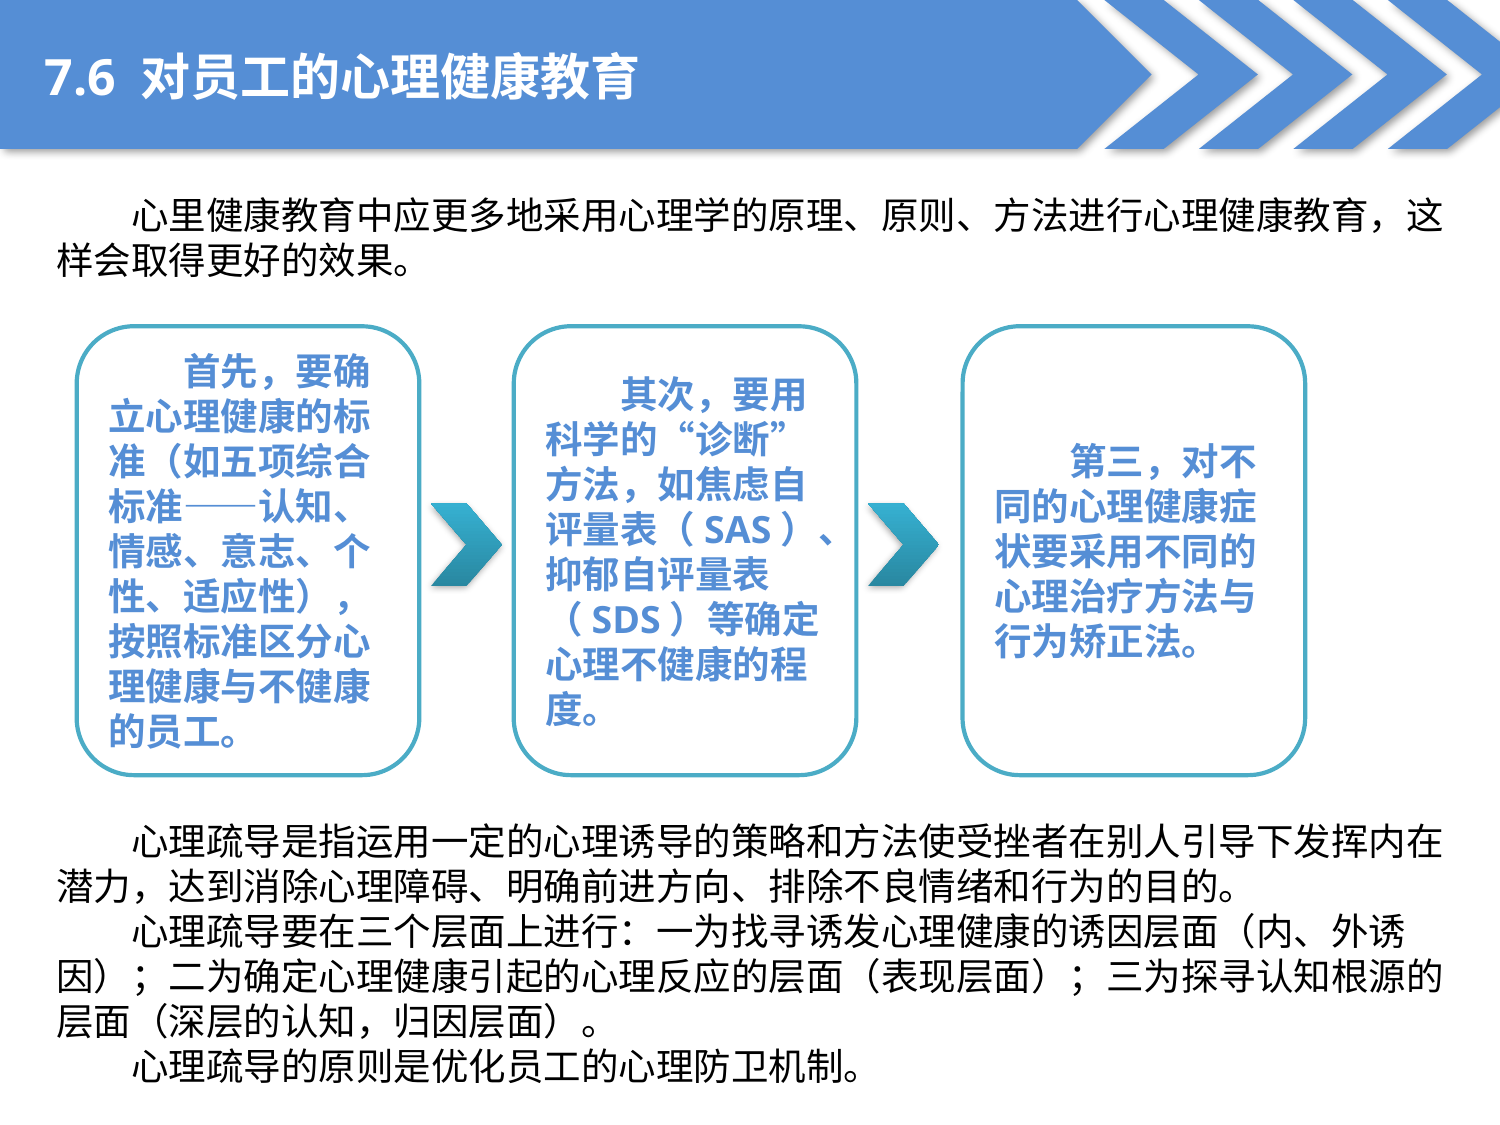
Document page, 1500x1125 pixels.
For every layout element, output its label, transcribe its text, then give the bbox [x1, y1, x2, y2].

text_box [430, 503, 502, 587]
text_box 其次，要用科学的“诊断”方法，如焦虑自评量表（SAS）、抑郁自评量表（SDS）等确定心理不健康的程度。 [511, 324, 859, 778]
text_box 第三，对不同的心理健康症状要采用不同的心理治疗方法与行为矫正法。 [960, 324, 1308, 778]
text_box 首先，要确立心理健康的标准（如五项综合标准——认知、情感、意志、个性、适应性），按照标准区分心理健康与不健康的员工。 [74, 324, 422, 778]
text_box 7.6 对员工的心理健康教育 [29, 37, 656, 113]
text_box 心理疏导是指运用一定的心理诱导的策略和方法使受挫者在别人引导下发挥内在潜力，达到消除心理障碍、明确前进方向、排除不良情绪和行为的目的。 心理疏导要在三个层面上进行：一为找寻诱发心理健康的诱因层面（内、外诱因）；二为确定心理健康引起的心理反应的层面（表现层面）；三为探寻认知根源的层面（深层的认知，归因层面）。 心理疏导的原则是优化员工的心理防卫机制。 [41, 810, 1459, 1096]
text_box 心里健康教育中应更多地采用心理学的原理、原则、方法进行心理健康教育，这样会取得更好的效果。 [41, 184, 1459, 290]
text_box [868, 503, 939, 587]
